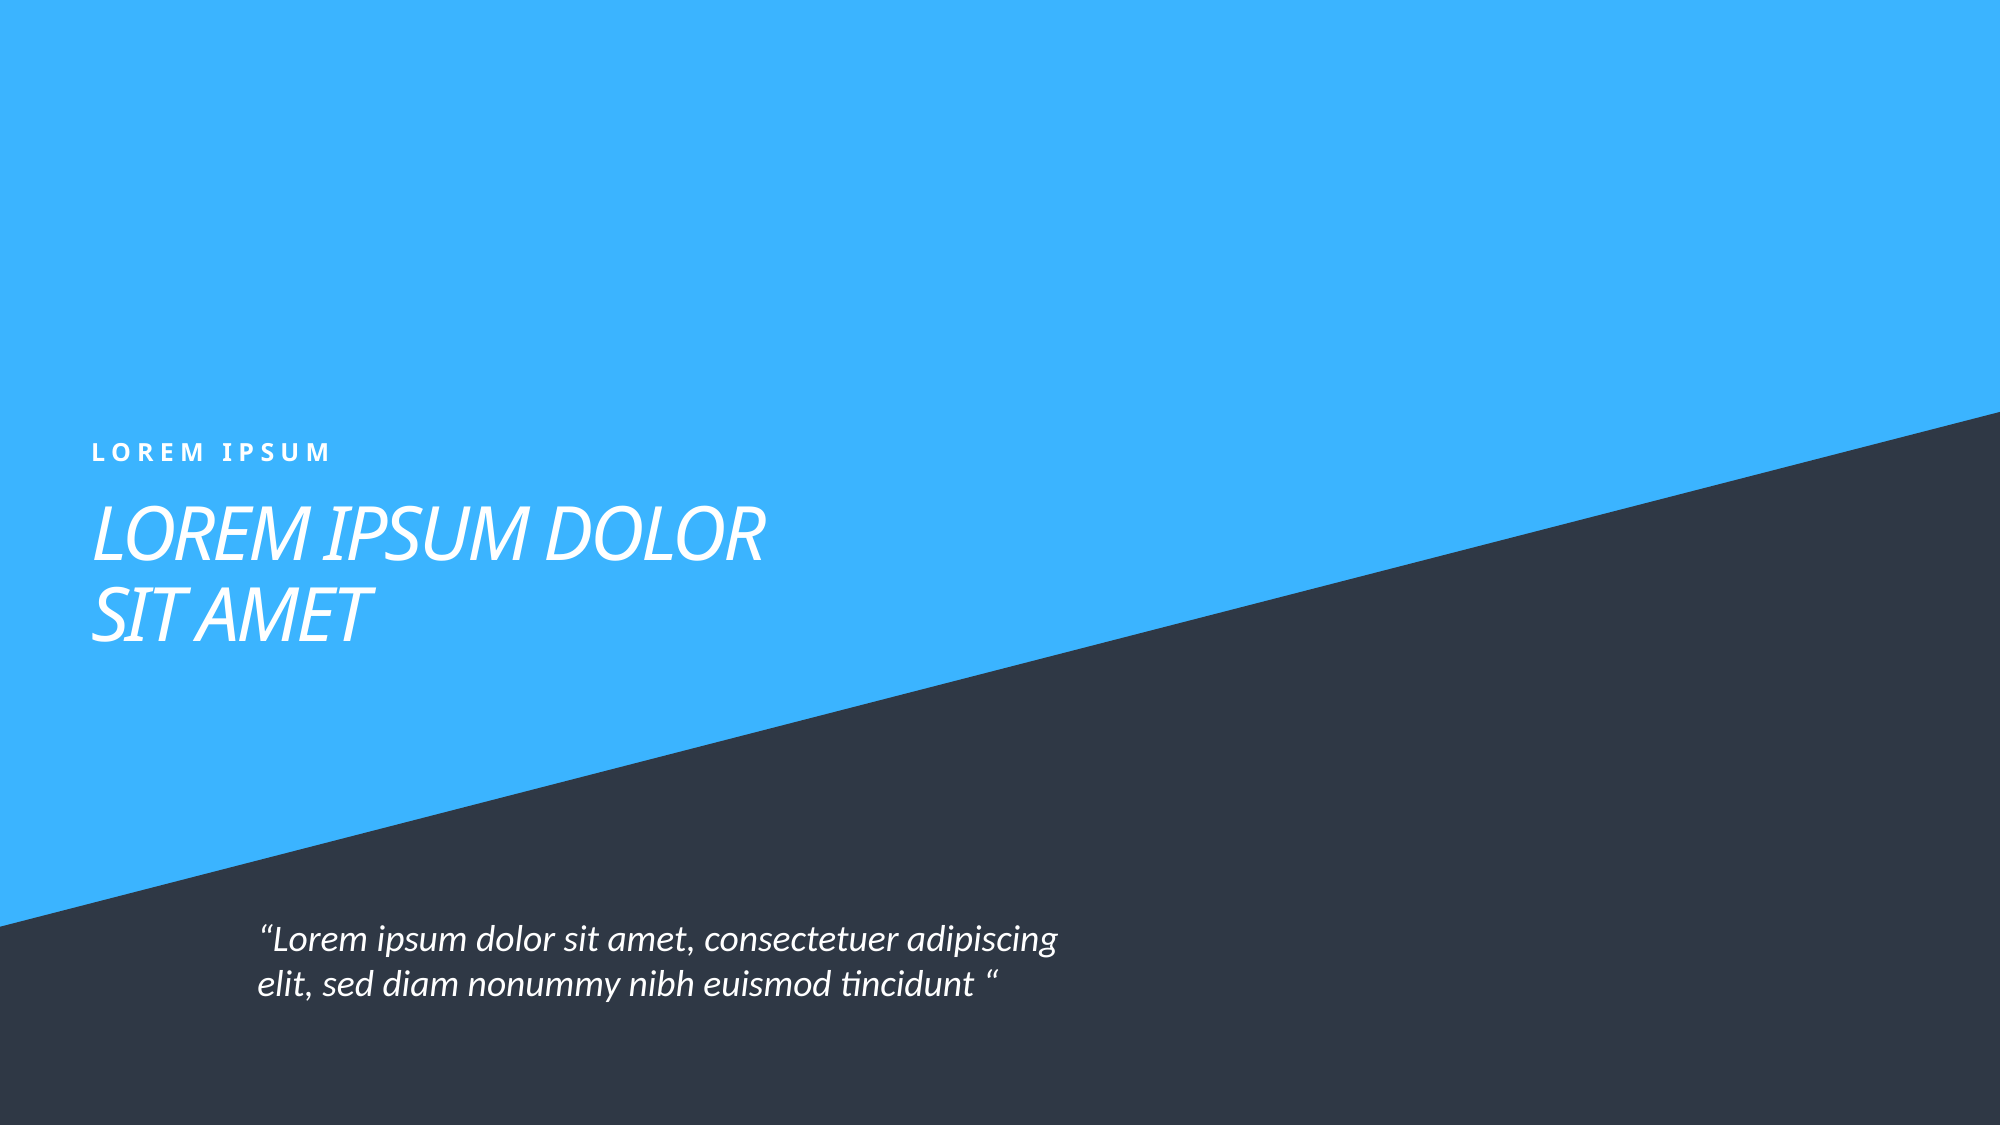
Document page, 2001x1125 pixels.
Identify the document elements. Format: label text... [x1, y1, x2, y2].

text_box LOREM IPSUM DOLOR SIT AMET [76, 486, 844, 667]
text_box “Lorem ipsum dolor sit amet, consectetuer adipiscing elit, sed diam nonummy nibh euismod tincidunt “ [242, 906, 878, 1012]
text_box LOREM IPSUM [76, 419, 611, 486]
picture [878, 0, 2000, 1125]
